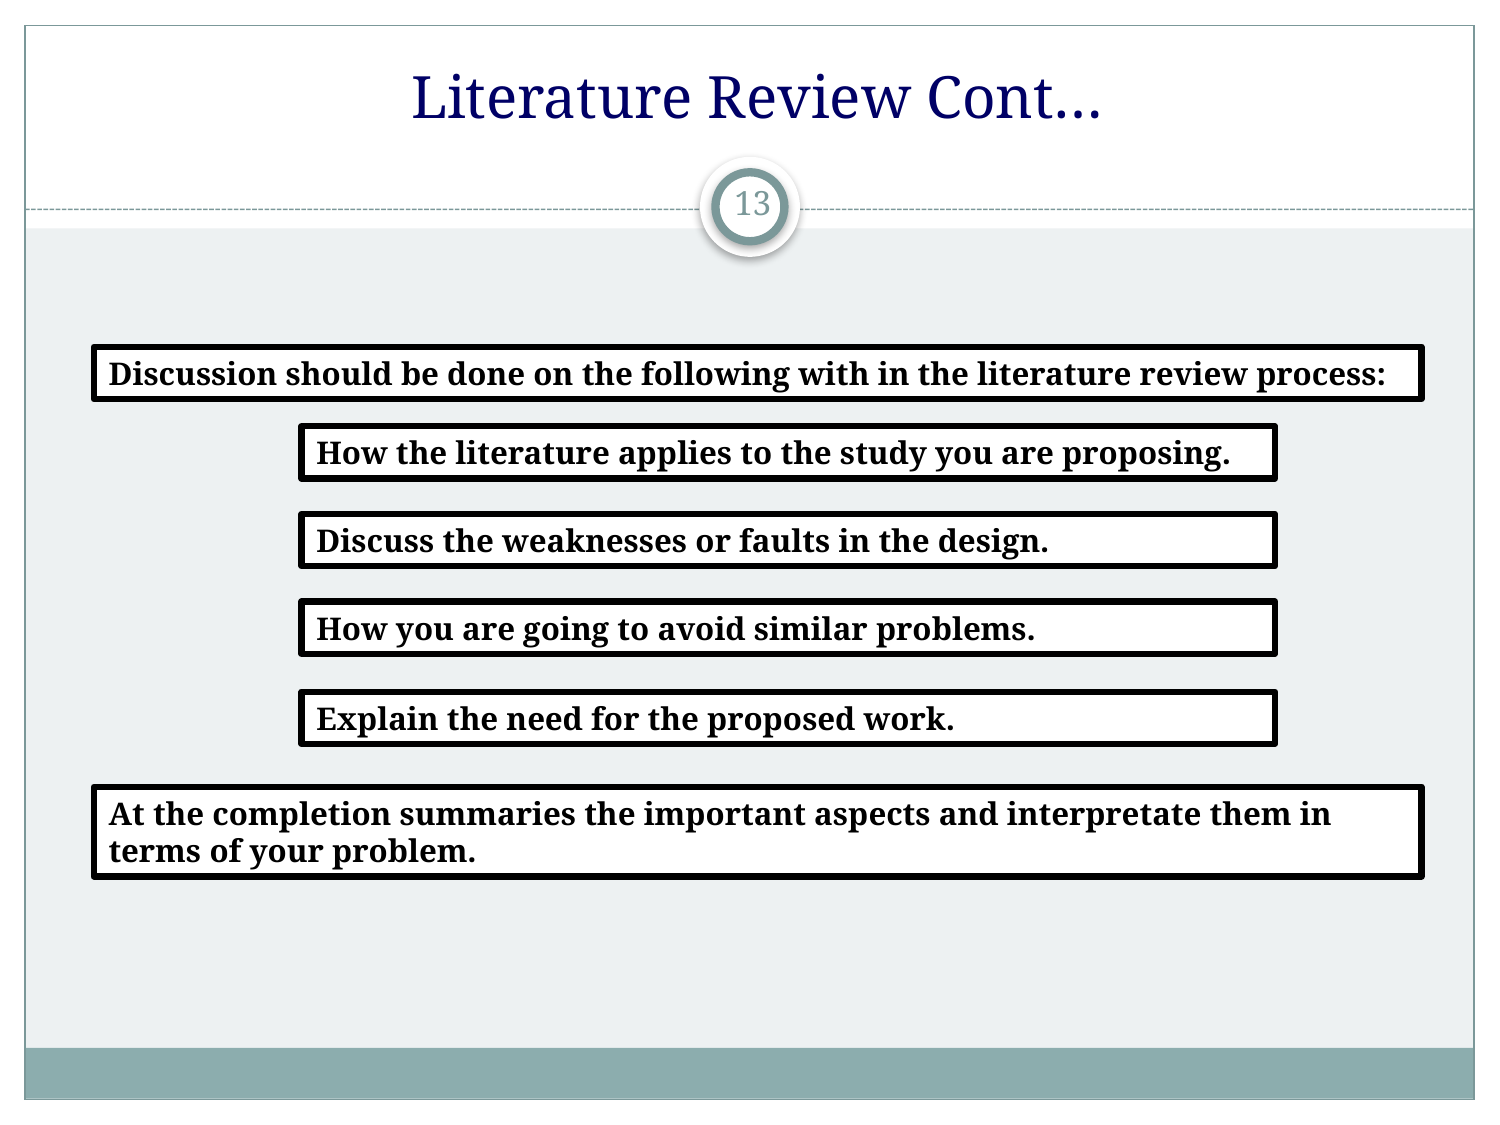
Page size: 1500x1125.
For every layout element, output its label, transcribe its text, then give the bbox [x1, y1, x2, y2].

text_box Discuss the weaknesses or faults in the design. [301, 513, 1276, 567]
text_box Discussion should be done on the following with in the literature review process: [93, 346, 1422, 400]
text_box Explain the need for the proposed work. [301, 691, 1276, 745]
text_box How you are going to avoid similar problems. [301, 601, 1276, 655]
text_box How the literature applies to the study you are proposing. [301, 425, 1276, 479]
title Literature Review Cont… [48, 30, 1467, 138]
slide_number 13 [715, 168, 791, 241]
text_box At the completion summaries the important aspects and interpretate them in terms of your problem. [93, 786, 1422, 877]
